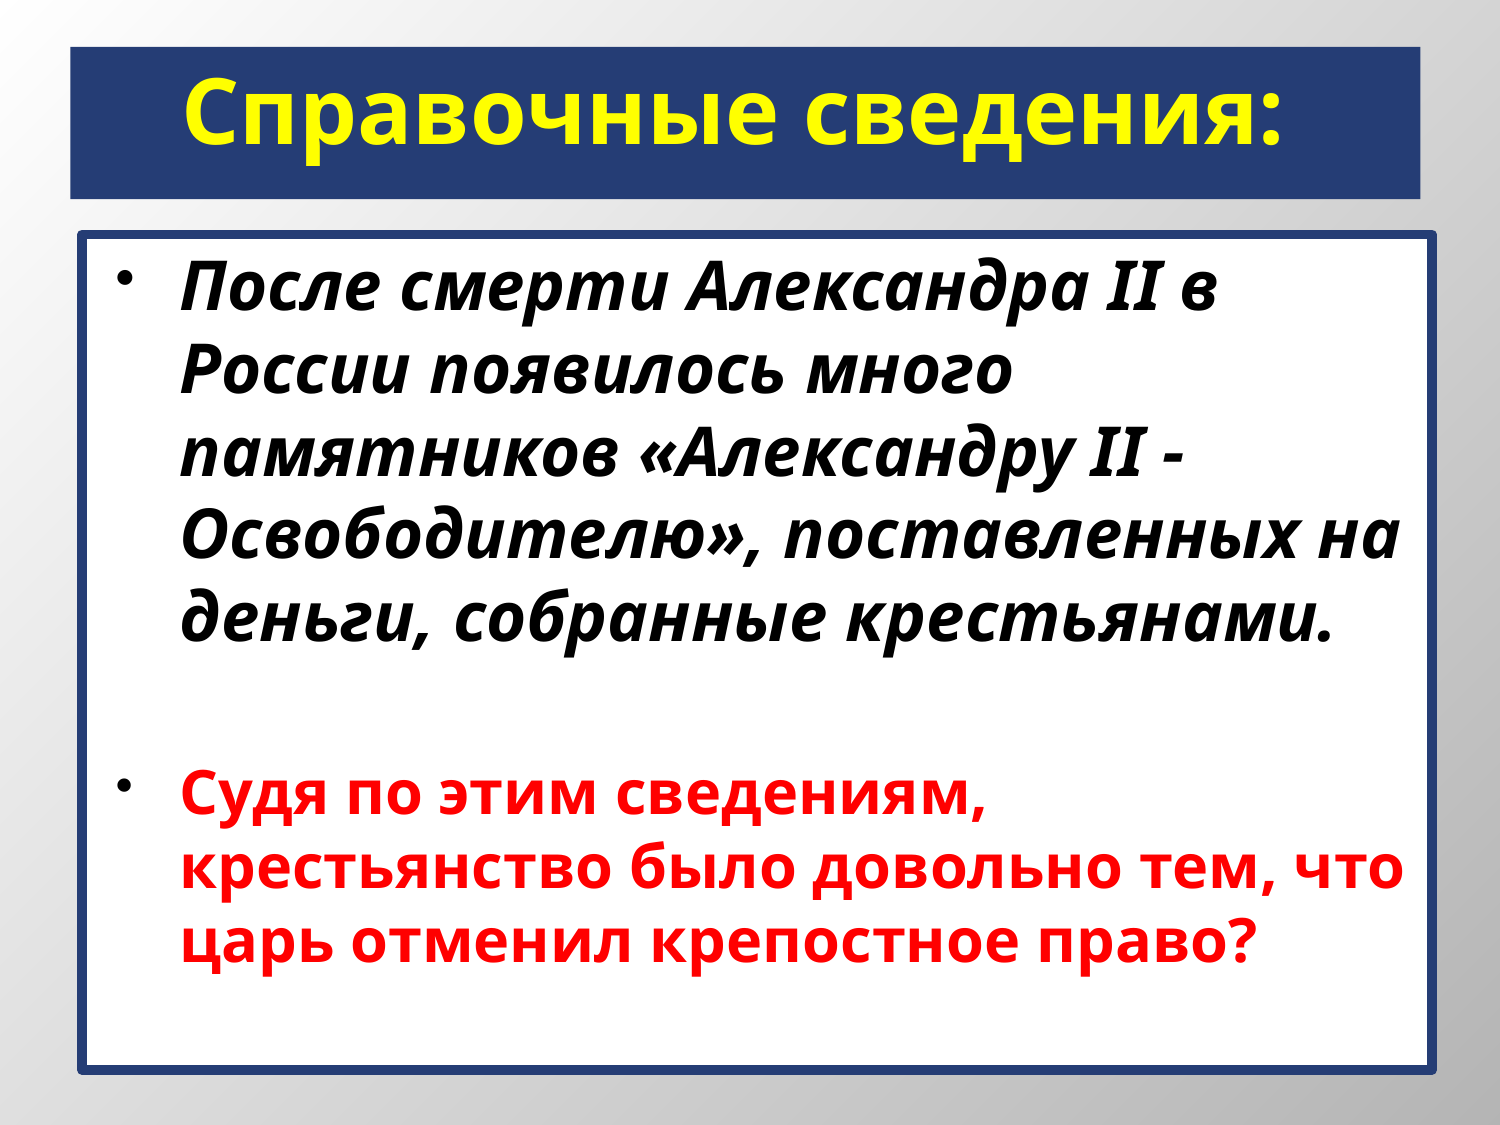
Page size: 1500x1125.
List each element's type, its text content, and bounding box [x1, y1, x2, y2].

title Справочные сведения: [70, 46, 1421, 200]
list После смерти Александра II в России появилось много памятников «Александру II - Освободителю», поставленных на деньги, собранные крестьянами. Судя по этим сведениям, крестьянство было довольно тем, что царь от­менил крепостное право? [82, 234, 1432, 1071]
